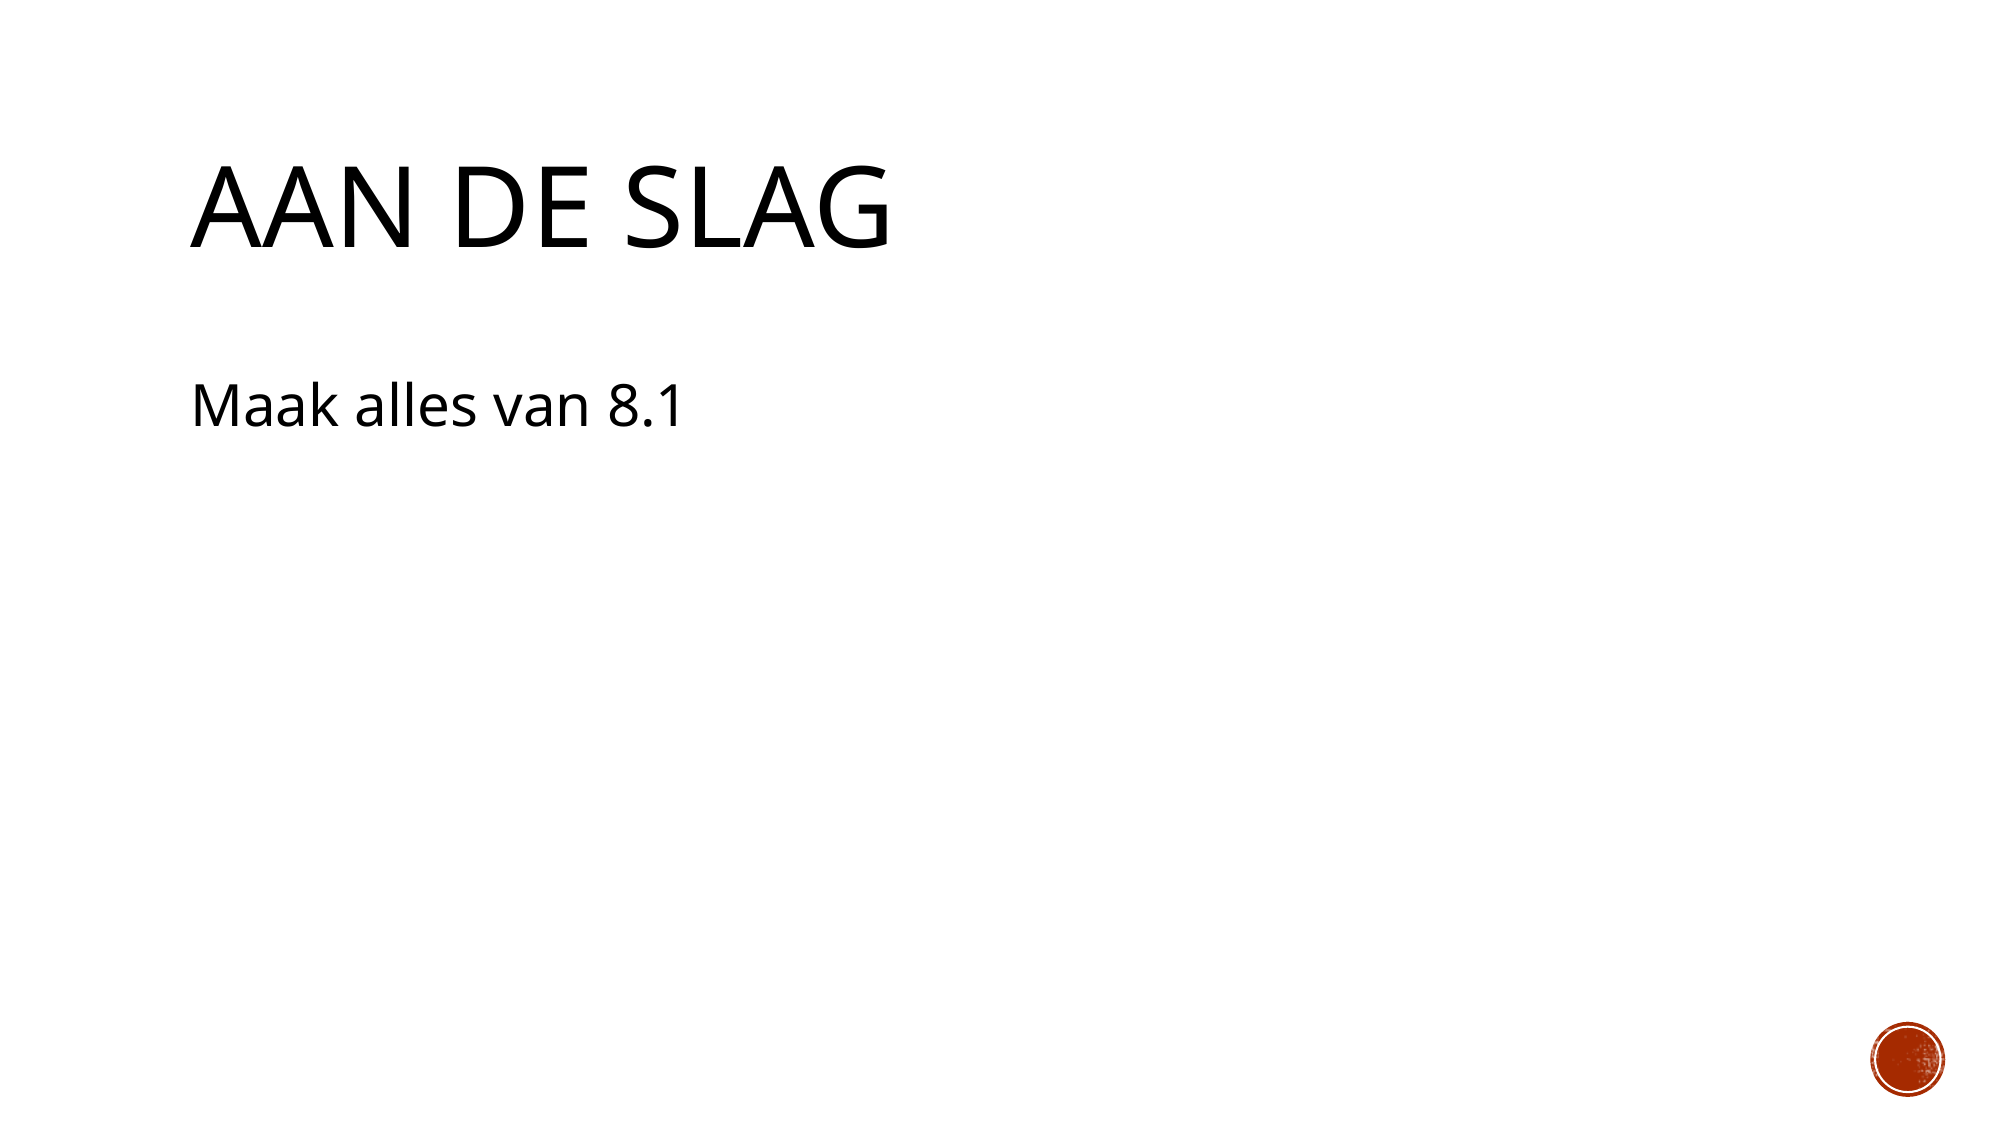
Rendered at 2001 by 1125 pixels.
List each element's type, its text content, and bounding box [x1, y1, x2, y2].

title Aan de slag [175, 79, 1826, 273]
list Maak alles van 8.1 [175, 273, 1826, 1094]
